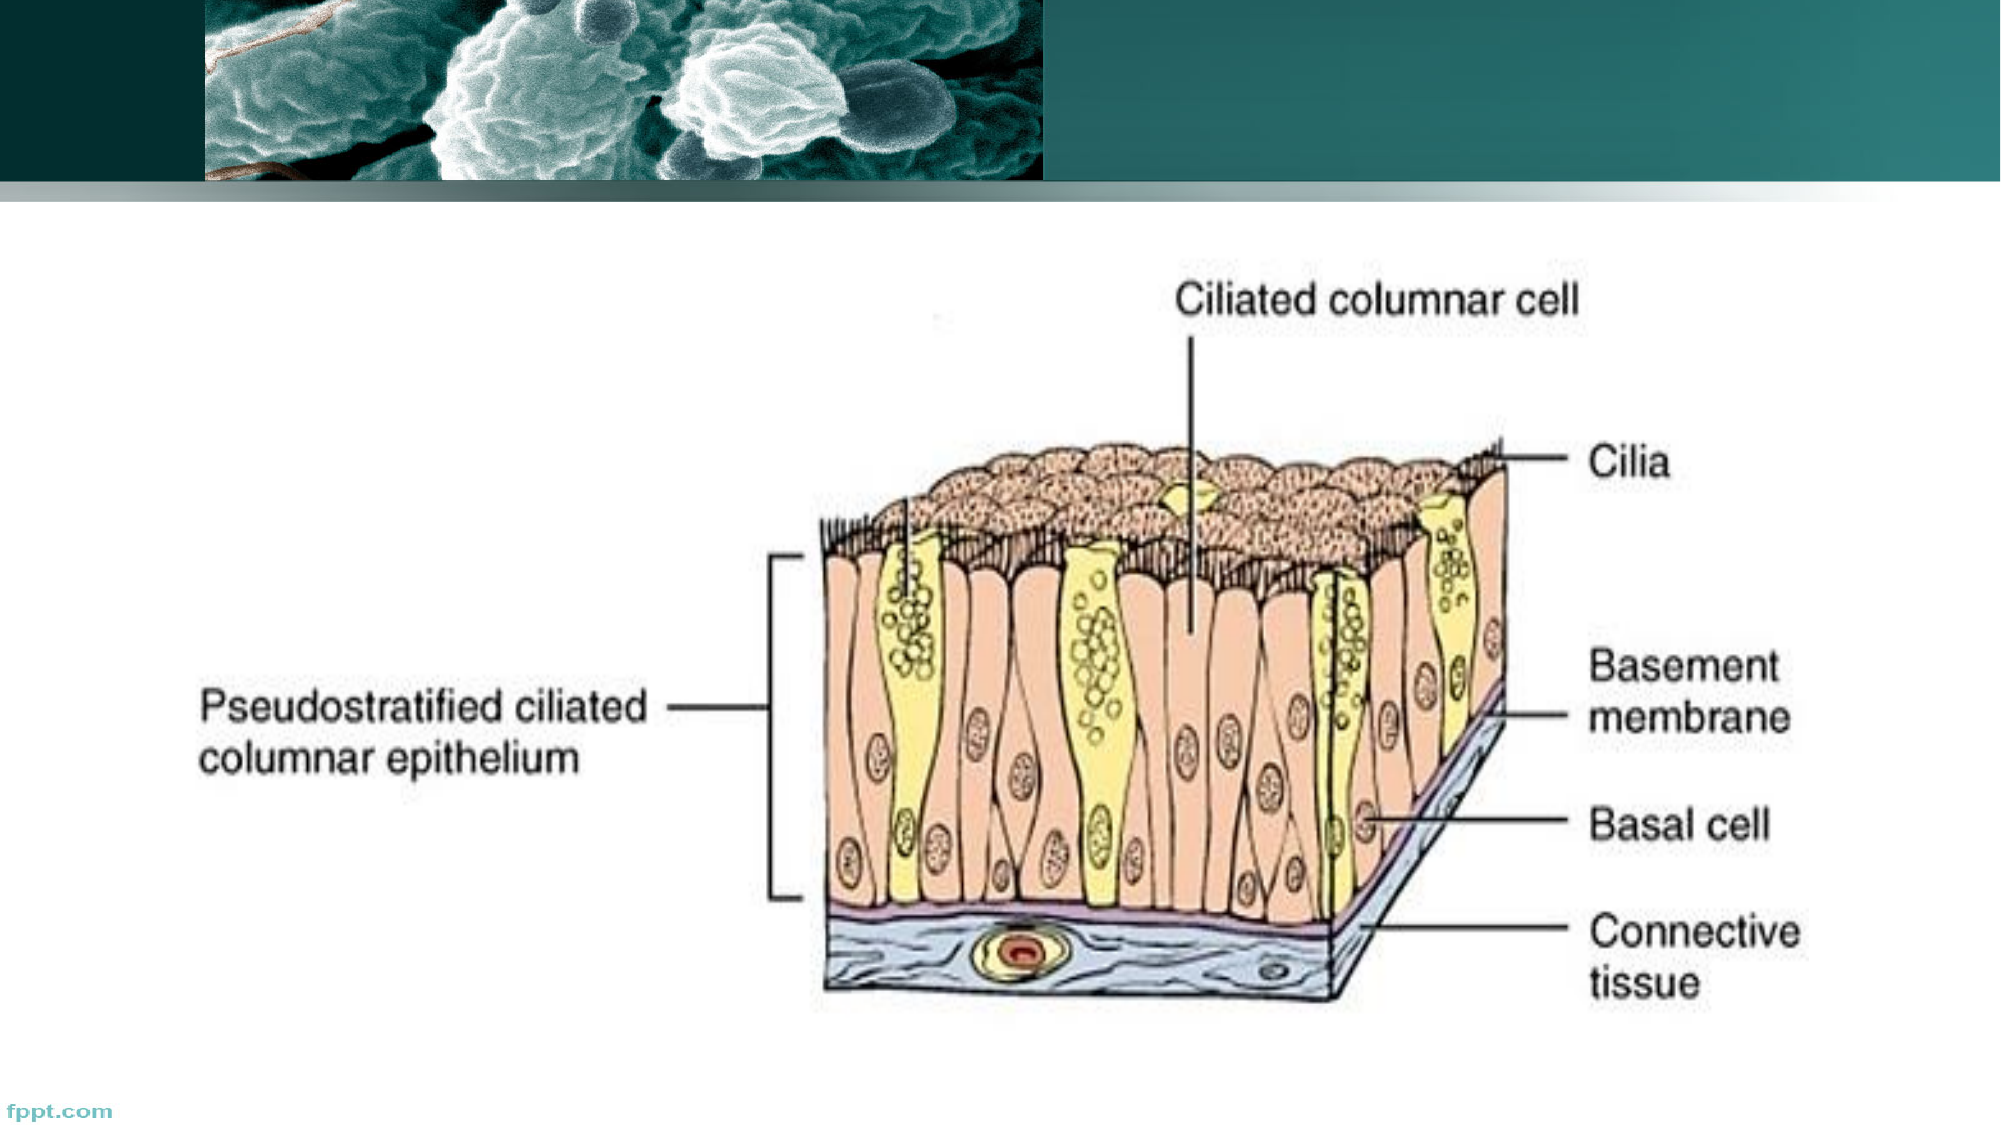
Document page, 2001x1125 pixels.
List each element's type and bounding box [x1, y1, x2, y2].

picture [0, 0, 2001, 1125]
text_box [0, 210, 2000, 878]
